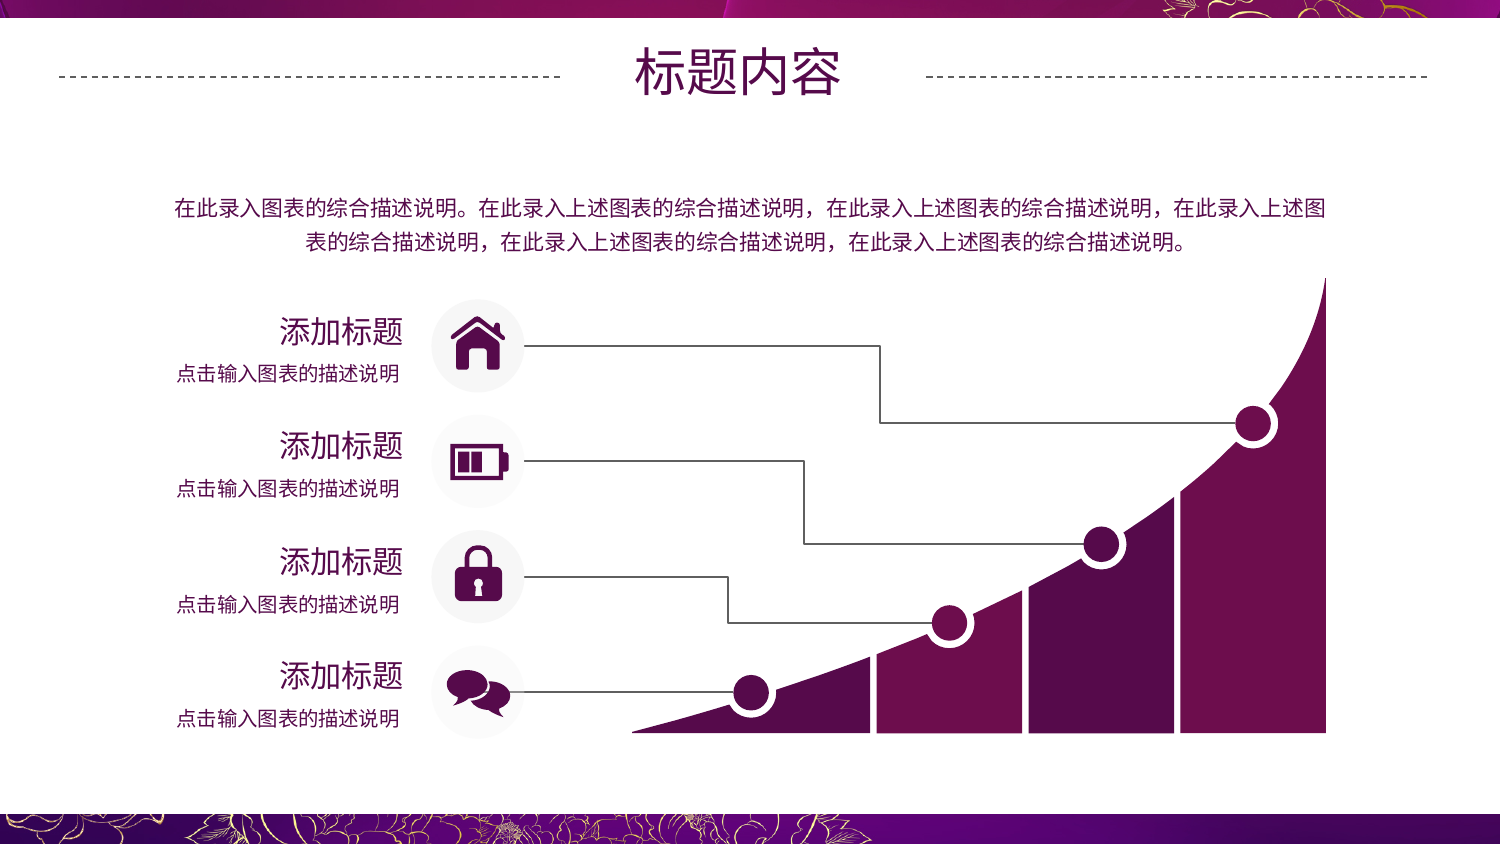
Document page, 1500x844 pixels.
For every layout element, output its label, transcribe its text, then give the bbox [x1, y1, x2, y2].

text_box [1028, 496, 1175, 734]
text_box 添加标题 [267, 420, 416, 470]
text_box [431, 299, 1236, 424]
text_box [738, 656, 871, 734]
text_box 点击输入图表的描述说明 [161, 584, 415, 624]
text_box 添加标题 [267, 536, 416, 586]
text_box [431, 552, 933, 624]
text_box [876, 590, 1023, 734]
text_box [431, 414, 1084, 545]
text_box [933, 605, 968, 641]
picture [0, 0, 1500, 18]
text_box [738, 674, 769, 711]
text_box 在此录入图表的综合描述说明。在此录入上述图表的综合描述说明，在此录入上述图表的综合描述说明，在此录入上述图表的综合描述说明，在此录入上述图表的综合描述说明，在此录入上述图表的综合描述说明。 [160, 181, 1343, 261]
text_box 点击输入图表的描述说明 [161, 698, 415, 738]
text_box [1085, 526, 1120, 563]
text_box 标题内容 [608, 32, 868, 110]
text_box 添加标题 [267, 650, 416, 700]
text_box [1180, 278, 1326, 734]
text_box 点击输入图表的描述说明 [161, 468, 415, 508]
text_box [431, 645, 734, 739]
picture [0, 814, 1500, 844]
text_box 添加标题 [267, 306, 416, 355]
text_box [1236, 405, 1271, 442]
text_box 点击输入图表的描述说明 [161, 354, 415, 394]
